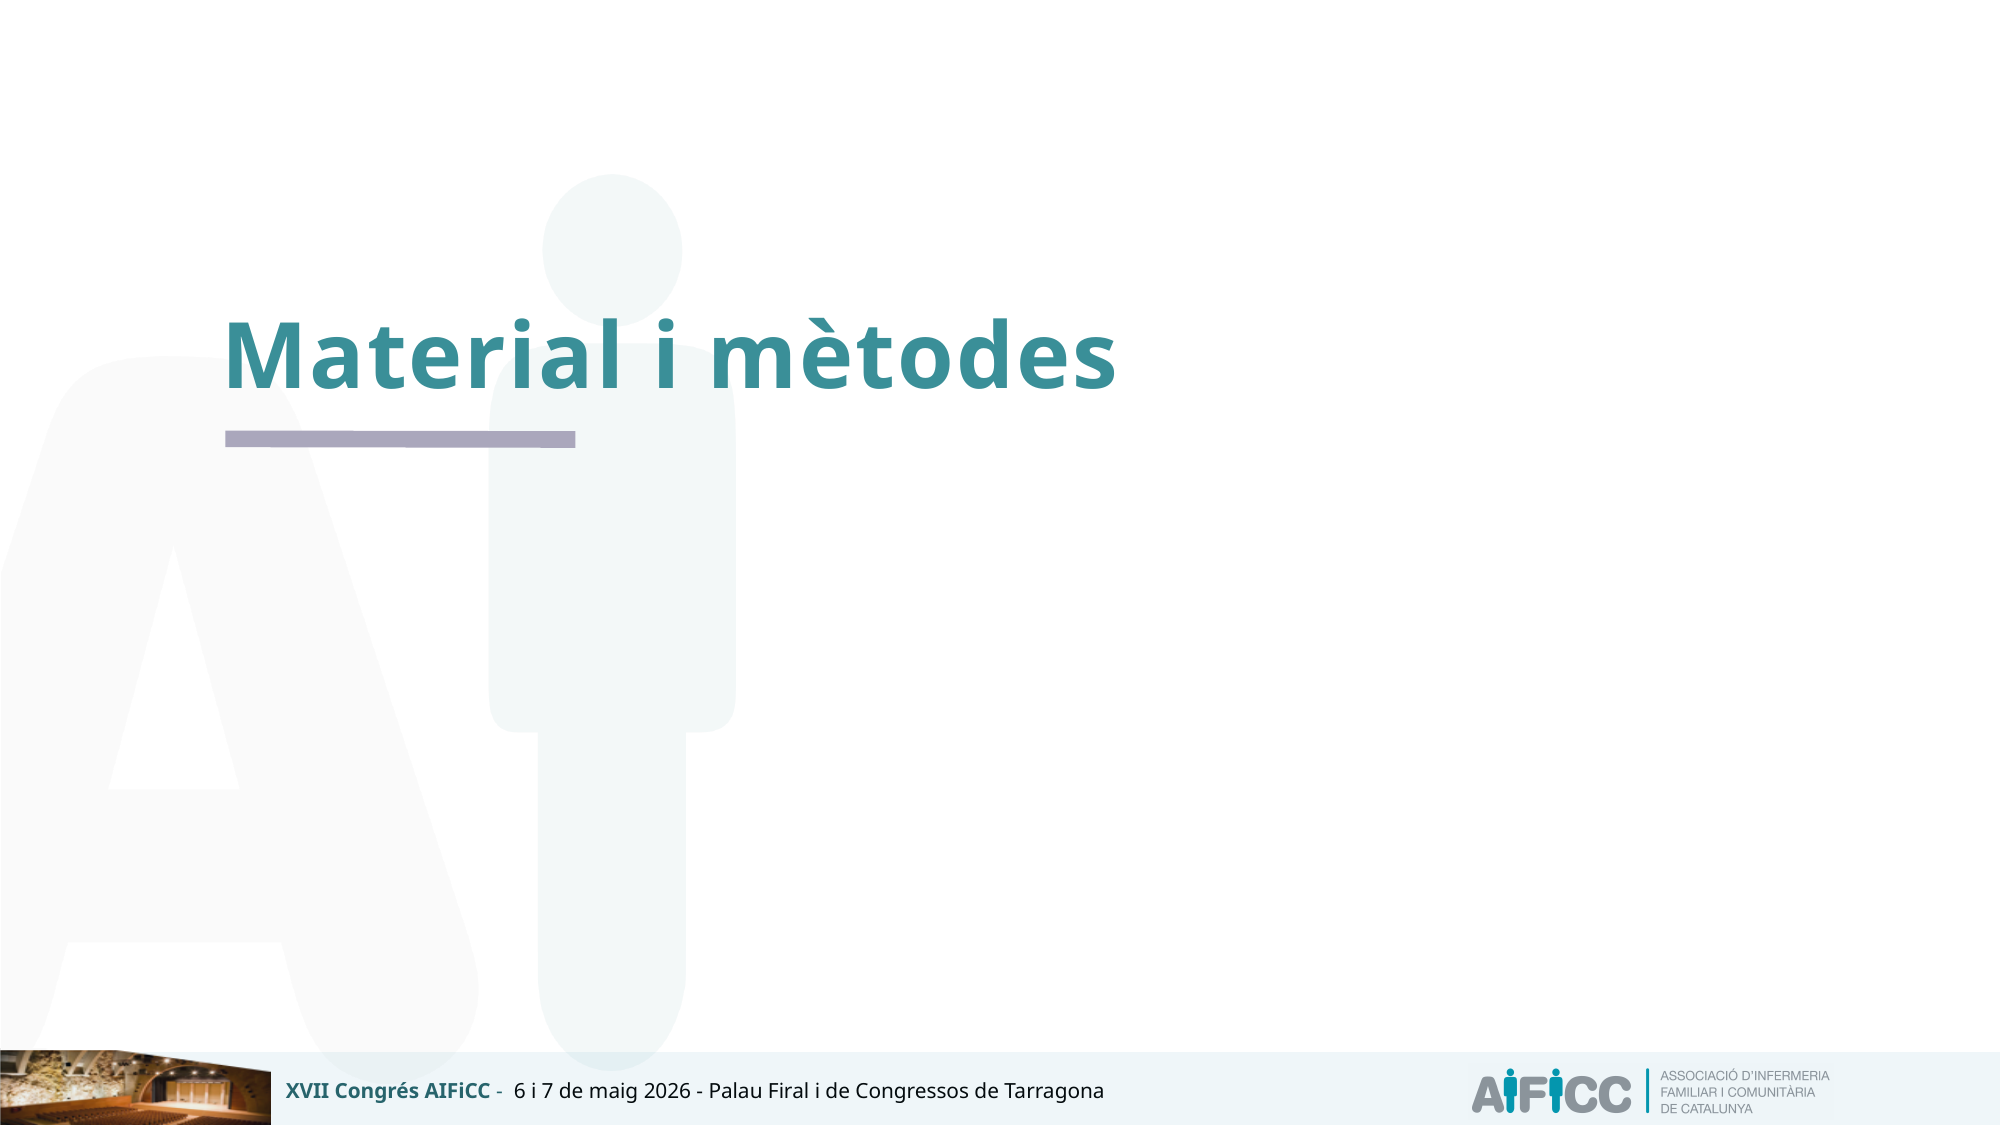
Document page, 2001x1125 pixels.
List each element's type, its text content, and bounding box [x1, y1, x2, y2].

picture [0, 174, 736, 1125]
title Material i mètodes [220, 193, 1921, 407]
picture [1468, 1063, 1834, 1120]
